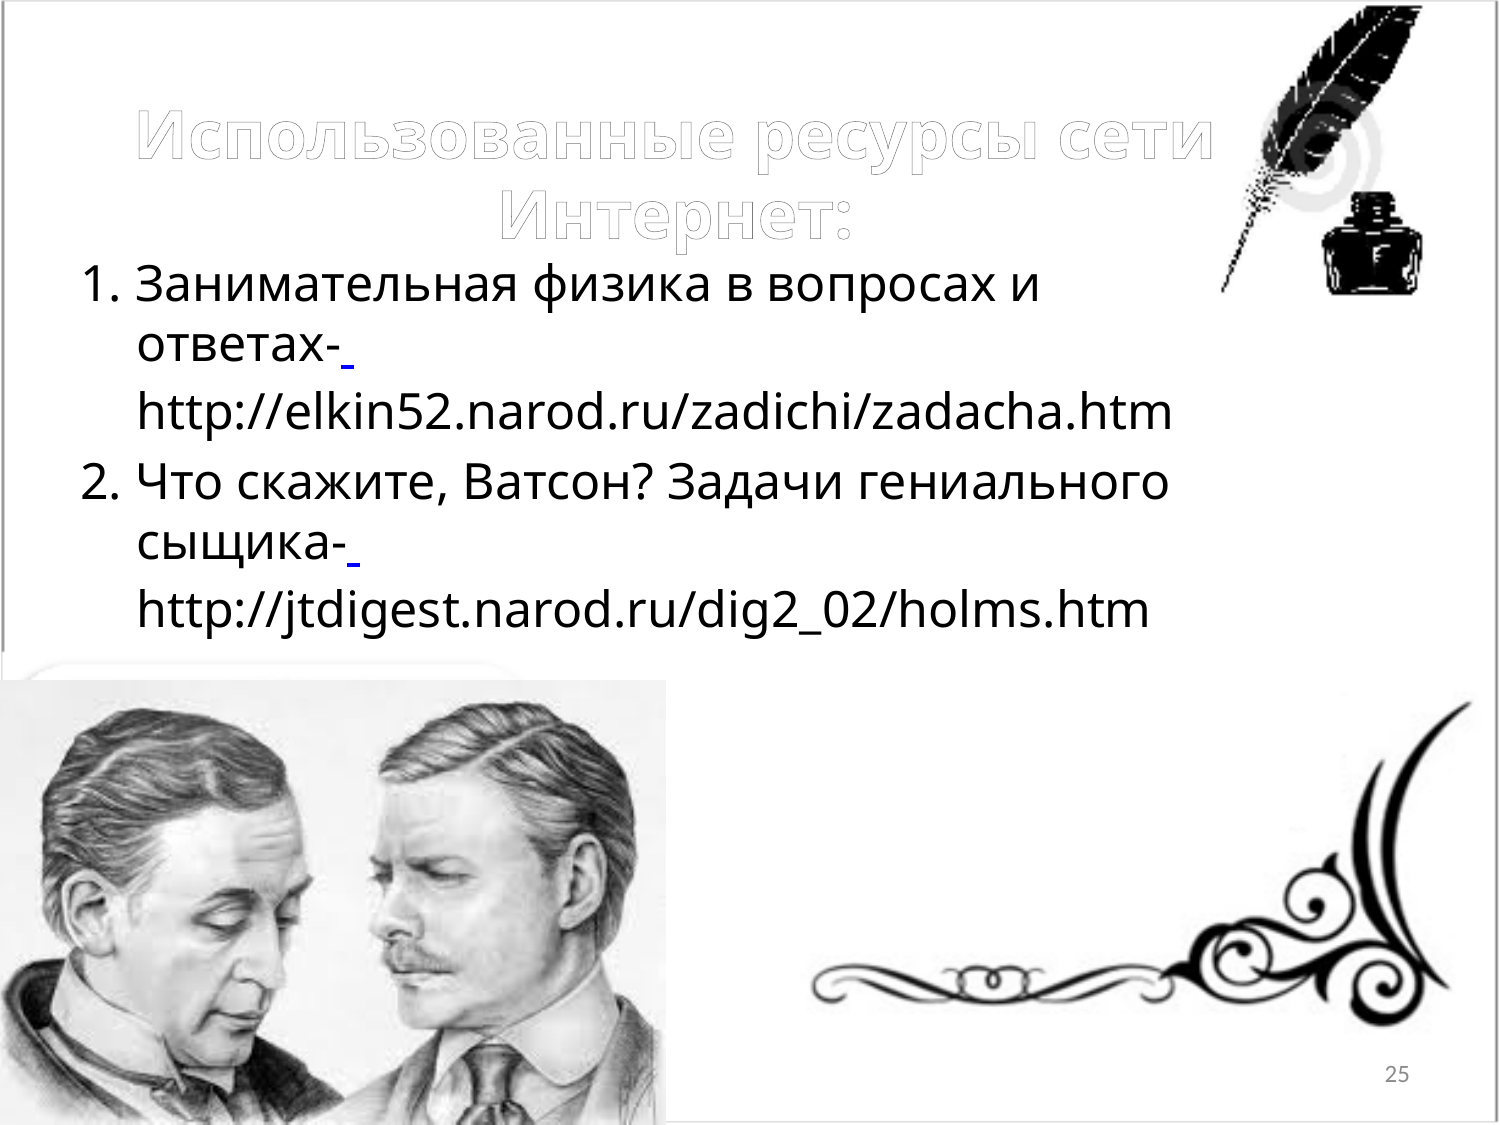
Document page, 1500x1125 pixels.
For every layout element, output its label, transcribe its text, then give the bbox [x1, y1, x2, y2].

title Использованные ресурсы сети Интернет: [0, 78, 1350, 266]
slide_number 25 [1074, 1042, 1425, 1103]
list 1. Занимательная физика в вопросах и ответах- http://elkin52.narod.ru/zadichi/zadacha.htm 2. Что скажите, Ватсон? Задачи гениального сыщика- http://jtdigest.narod.ru/dig2_02/holms.htm [64, 243, 1272, 674]
picture [0, 0, 1500, 1125]
